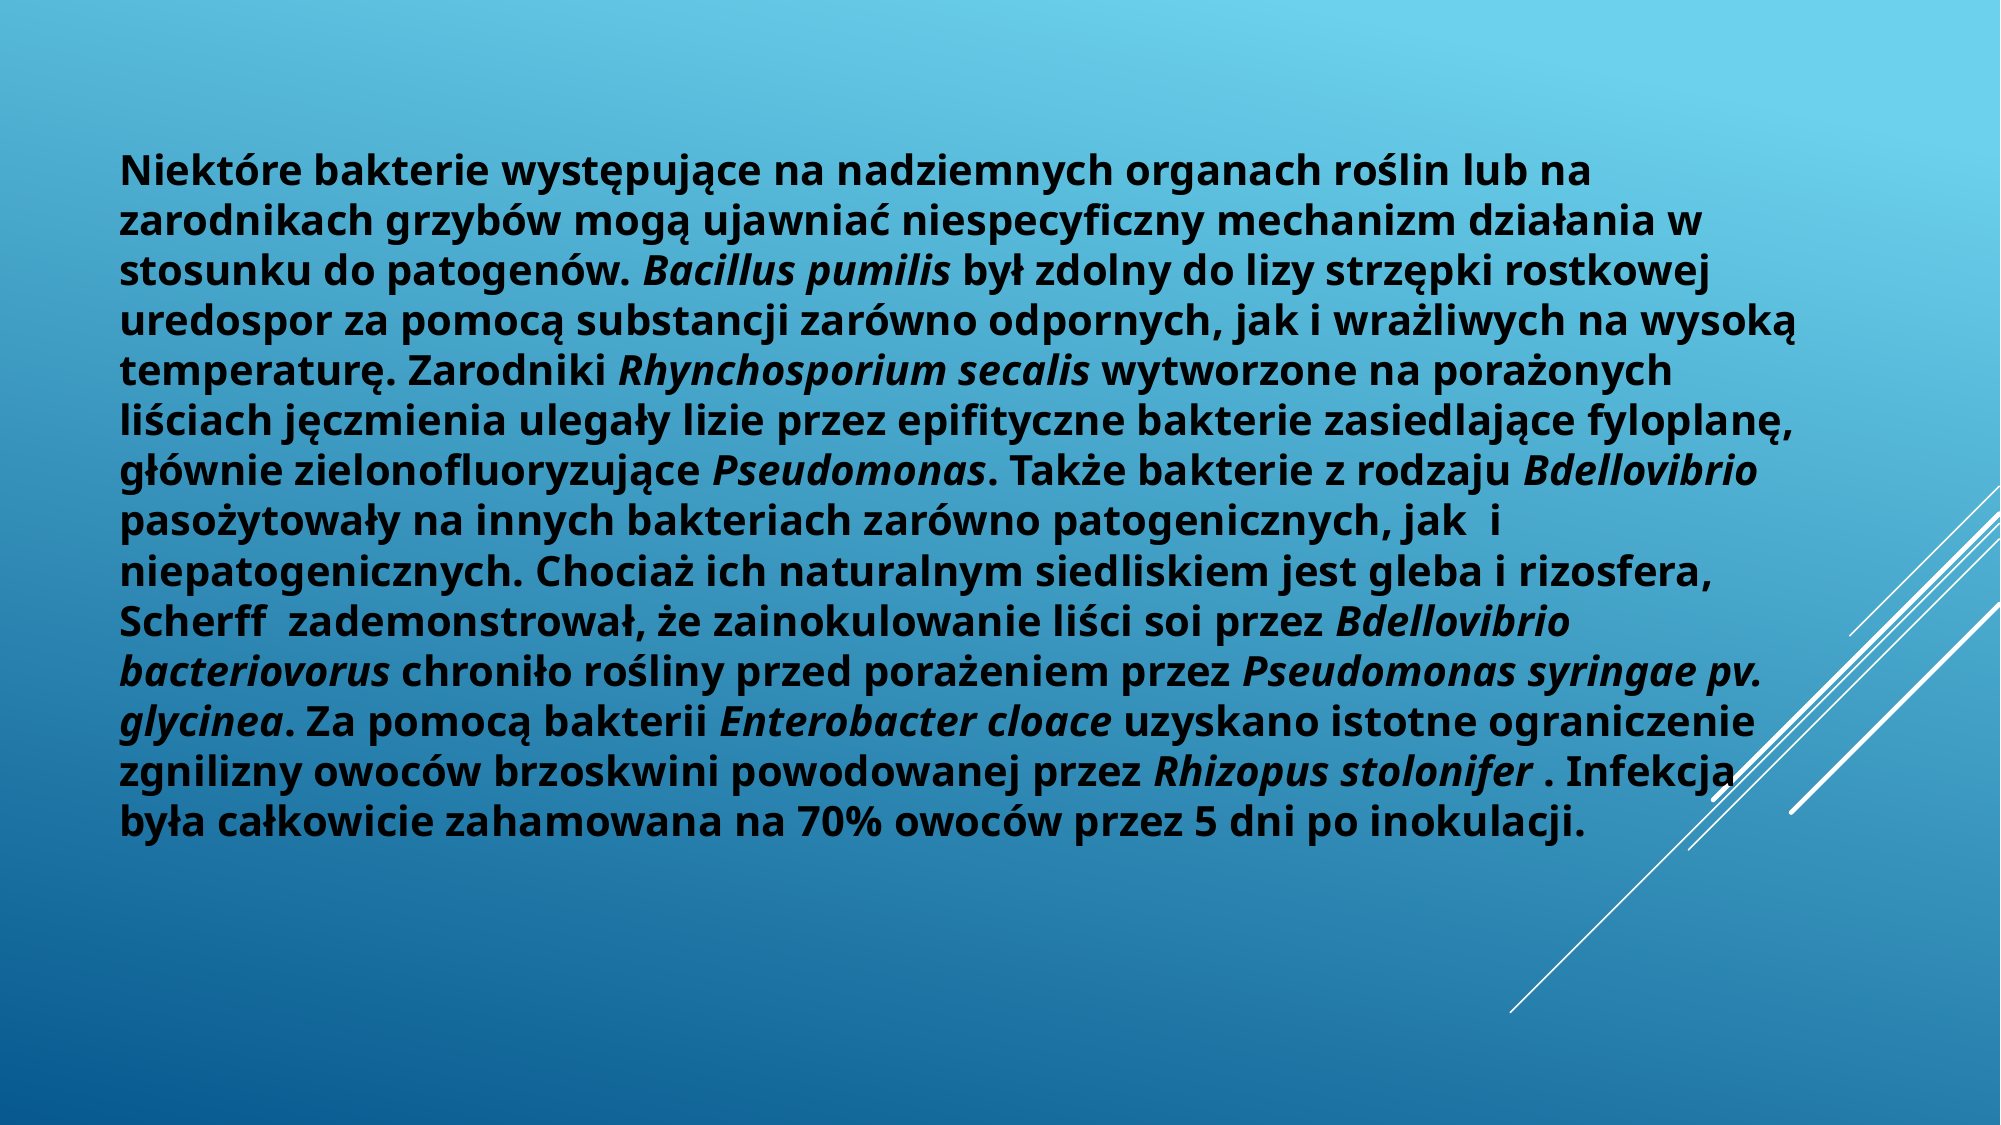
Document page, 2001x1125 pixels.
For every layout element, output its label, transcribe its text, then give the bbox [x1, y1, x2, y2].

text_box Niektóre bakterie występujące na nadziemnych organach roślin lub na zarodnikach grzybów mogą ujawniać niespecyficzny mechanizm działania w stosunku do patogenów. Bacillus pumilis był zdolny do lizy strzępki rostkowej uredospor za pomocą substancji zarówno odpornych, jak i wrażliwych na wysoką temperaturę. Zarodniki Rhynchosporium secalis wytworzone na porażonych liściach jęczmienia ulegały lizie przez epifityczne bakterie zasiedlające fyloplanę, głównie zielonofluoryzujące Pseudomonas. Także bakterie z rodzaju Bdellovibrio pasożytowały na innych bakteriach zarówno patogenicznych, jak i niepatogenicznych. Chociaż ich naturalnym siedliskiem jest gleba i rizosfera, Scherff zademonstrował, że zainokulowanie liści soi przez Bdellovibrio bacteriovorus chroniło rośliny przed porażeniem przez Pseudomonas syringae pv. glycinea. Za pomocą bakterii Enterobacter cloace uzyskano istotne ograniczenie zgnilizny owoców brzoskwini powodowanej przez Rhizopus stolonifer . Infekcja była całkowicie zahamowana na 70% owoców przez 5 dni po inokulacji. [104, 136, 1837, 852]
